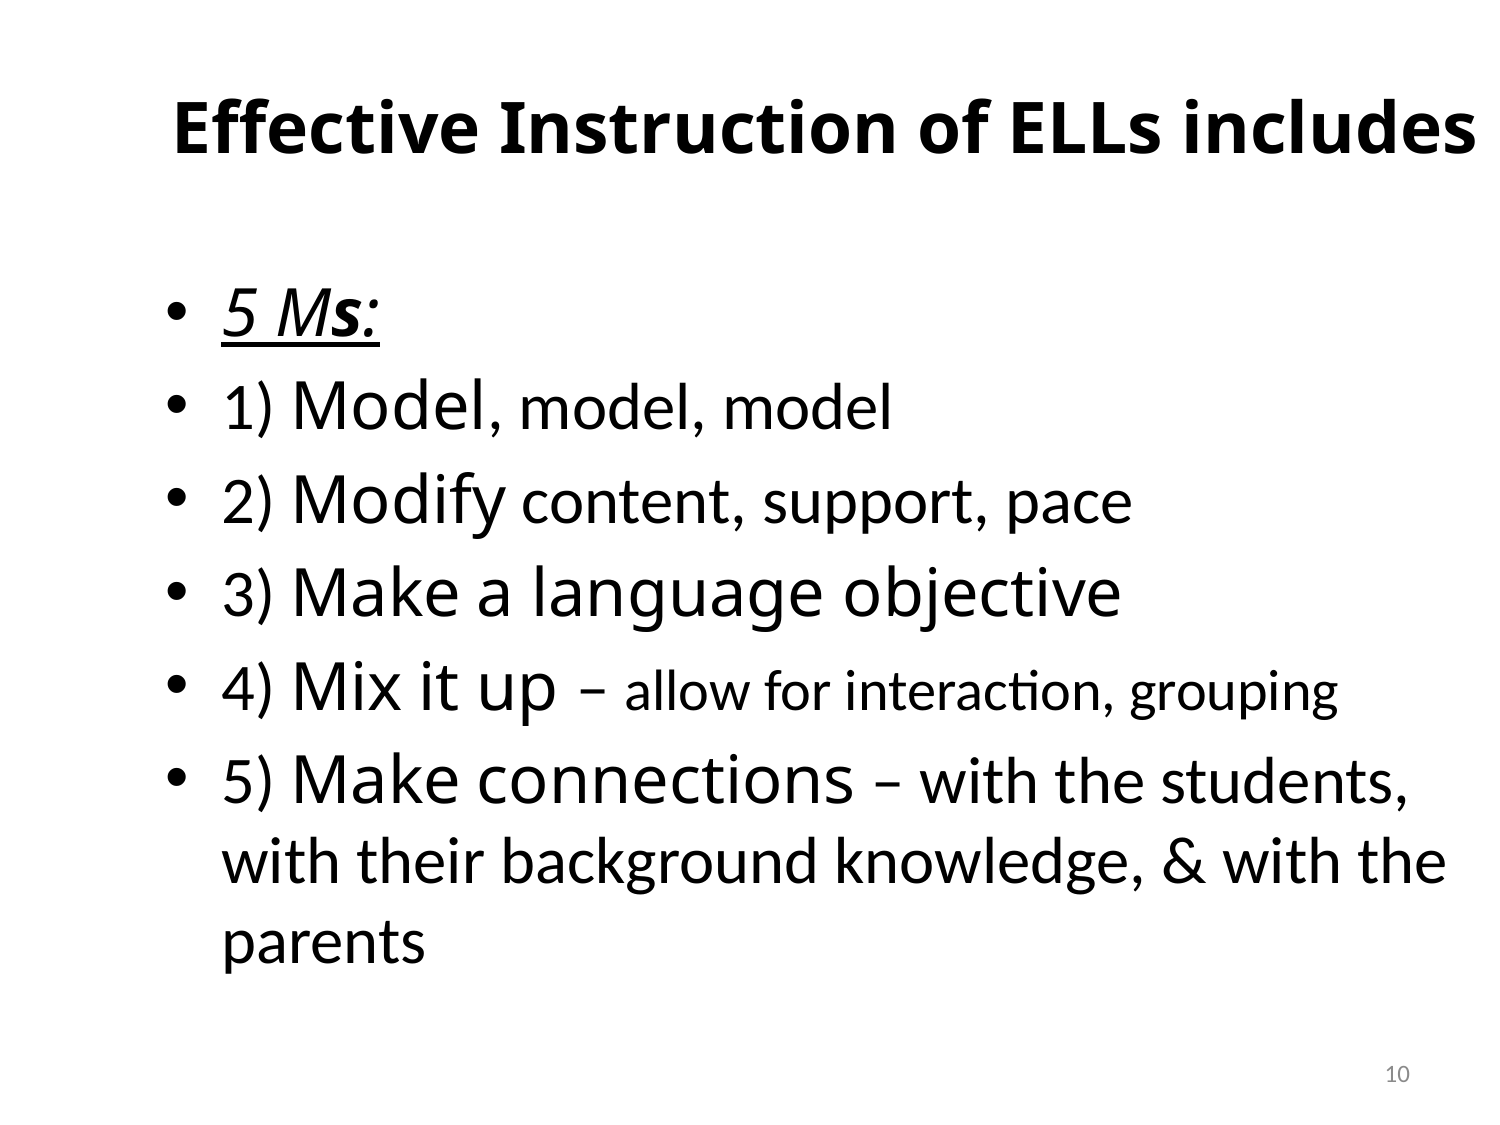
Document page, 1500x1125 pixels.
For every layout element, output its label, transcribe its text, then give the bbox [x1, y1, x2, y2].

title Effective Instruction of ELLs includes [150, 68, 1500, 182]
list 5 Ms: 1) Model, model, model 2) Modify content, support, pace 3) Make a language objective 4) Mix it up – allow for interaction, grouping 5) Make connections – with the students, with their background knowledge, & with the parents [150, 262, 1500, 1125]
slide_number 10 [1074, 1042, 1425, 1103]
